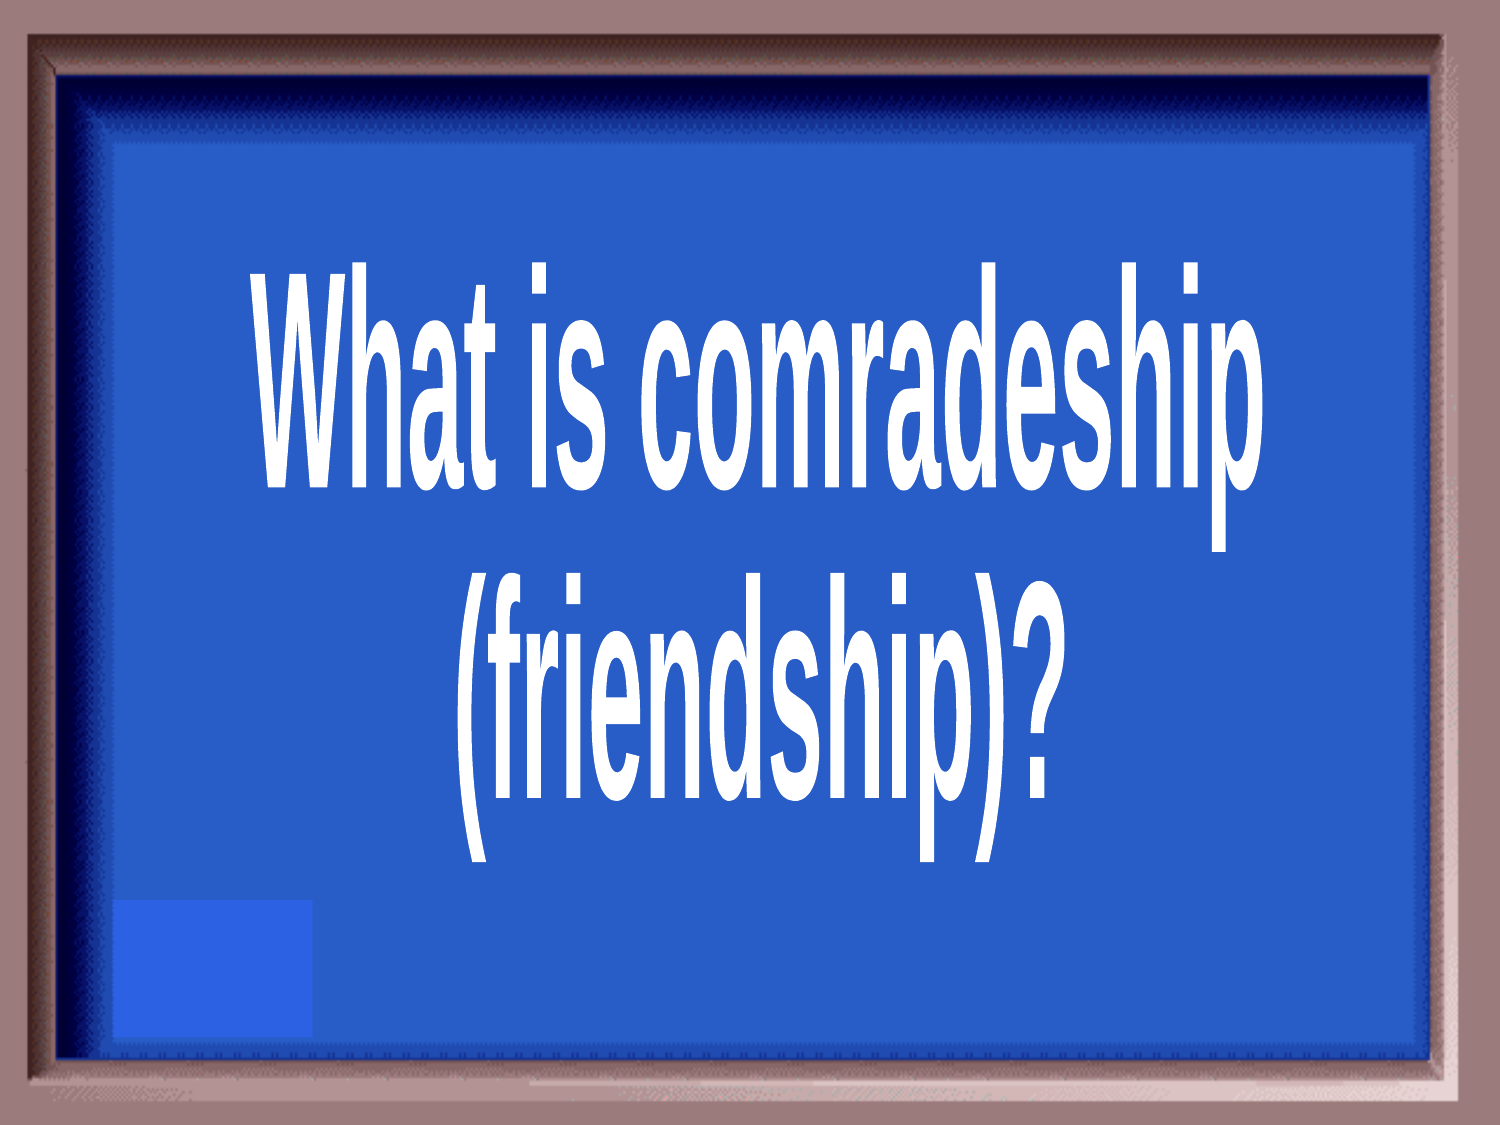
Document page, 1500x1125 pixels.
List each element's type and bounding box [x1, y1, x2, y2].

text_box [112, 899, 313, 1038]
picture [0, 0, 1500, 1125]
